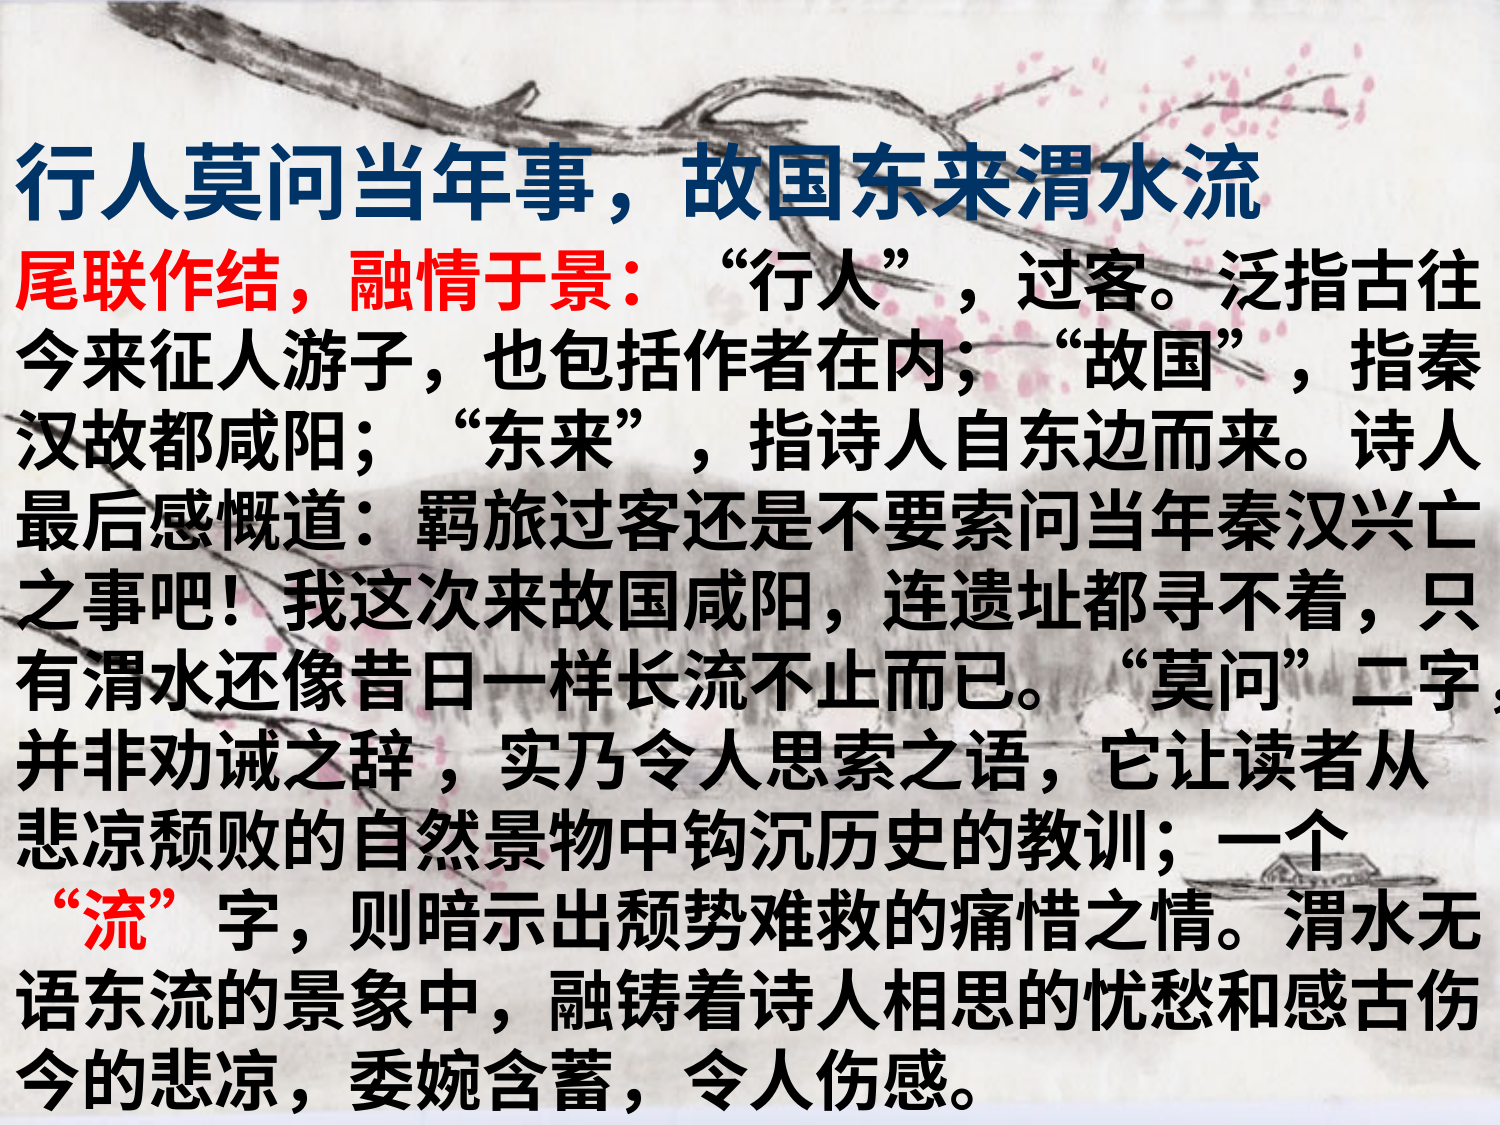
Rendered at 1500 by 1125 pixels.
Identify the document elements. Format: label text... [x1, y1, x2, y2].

text_box 尾联作结，融情于景：“行人”，过客。泛指古往今来征人游子，也包括作者在内；“故国”，指秦汉故都咸阳；“东来”，指诗人自东边而来。诗人最后感慨道：羁旅过客还是不要索问当年秦汉兴亡之事吧！我这次来故国咸阳，连遗址都寻不着，只有渭水还像昔日一样长流不止而已。“莫问”二字，并非劝诫之辞 ，实乃令人思索之语，它让读者从悲凉颓败的自然景物中钩沉历史的教训；一个“流”字，则暗示出颓势难救的痛惜之情。渭水无语东流的景象中，融铸着诗人相思的忧愁和感古伤今的悲凉，委婉含蓄，令人伤感。 [0, 231, 1500, 1125]
text_box 行人莫问当年事，故国东来渭水流 [0, 122, 1423, 238]
picture [0, 0, 1500, 231]
